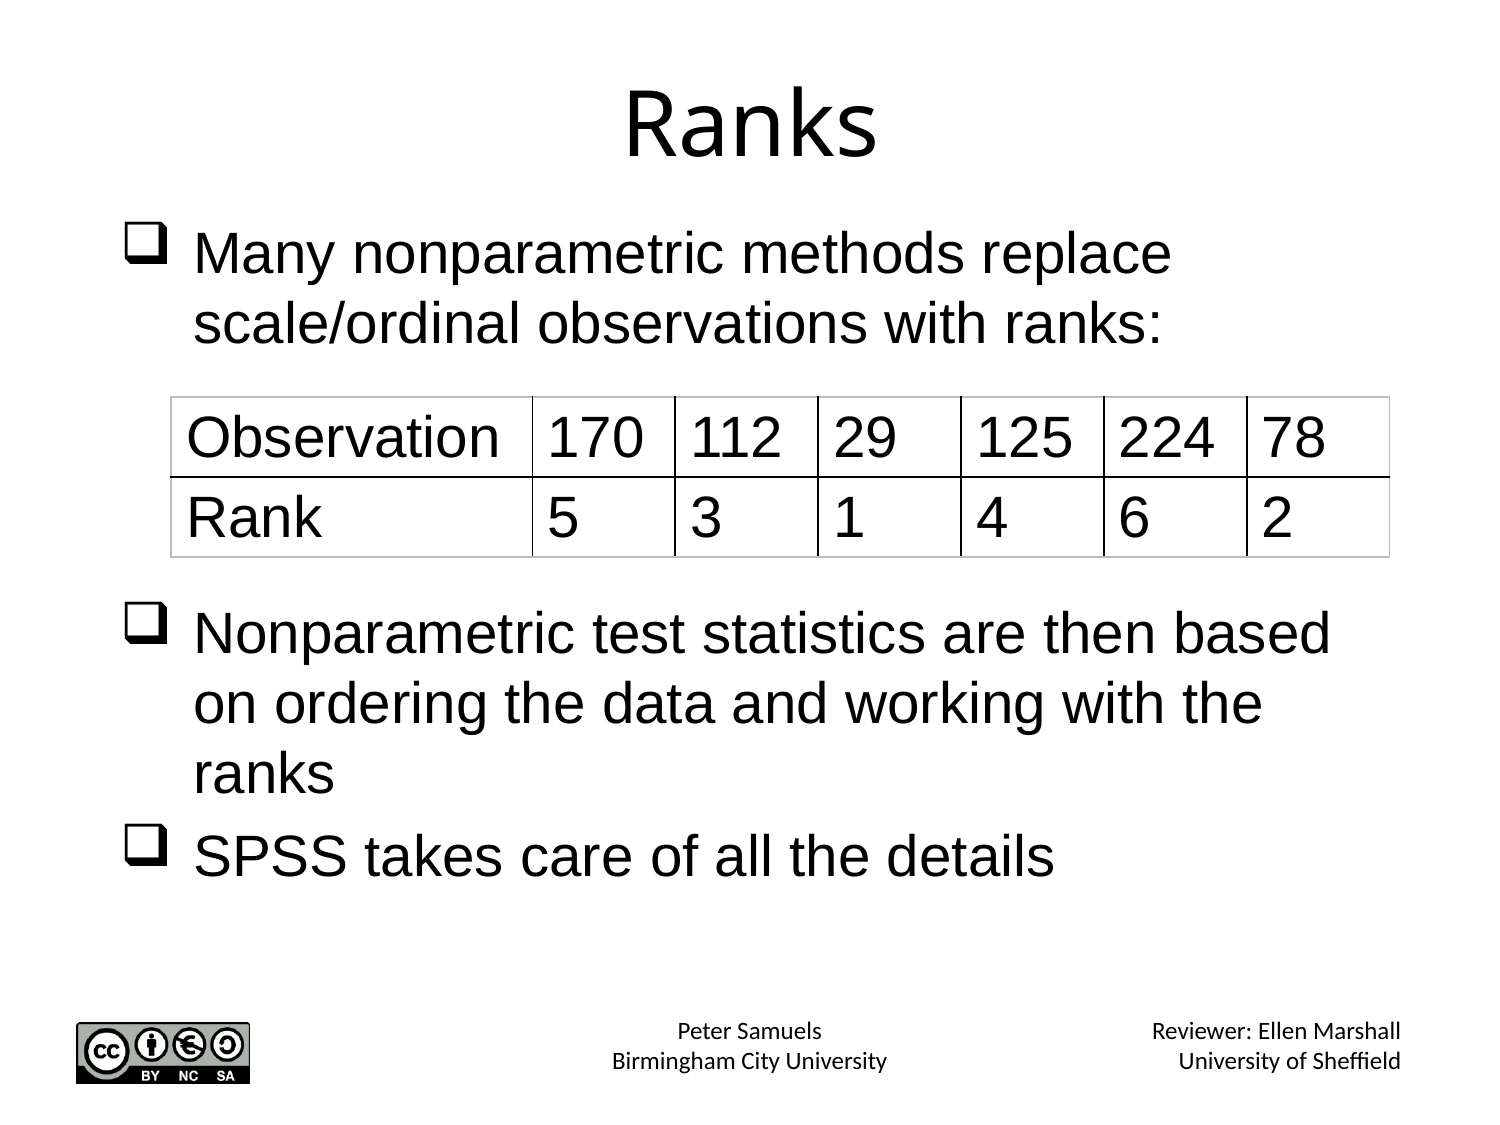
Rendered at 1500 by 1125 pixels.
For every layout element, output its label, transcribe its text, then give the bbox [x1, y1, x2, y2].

table_cell 6 [1105, 478, 1246, 556]
table_header 224 [1105, 398, 1246, 476]
table_cell Rank [172, 478, 532, 556]
table_header 78 [1248, 398, 1389, 476]
table_cell 4 [962, 478, 1103, 556]
table_header 170 [533, 398, 674, 476]
table_cell 5 [533, 478, 674, 556]
table_header 125 [962, 398, 1103, 476]
title Ranks [88, 66, 1413, 173]
picture [76, 1022, 251, 1084]
table_header 112 [676, 398, 817, 476]
table_cell 3 [676, 478, 817, 556]
table_header 29 [819, 398, 960, 476]
table_cell 2 [1248, 478, 1389, 556]
table_header Observation [172, 398, 532, 476]
text_box Peter Samuels Birmingham City University [549, 1007, 951, 1083]
list Many nonparametric methods replace scale/ordinal observations with ranks: Nonparametric test statistics are then based on ordering the data and working with the ranks SPSS takes care of all the details [105, 208, 1381, 929]
text_box Reviewer: Ellen Marshall University of Sheffield [1038, 1007, 1417, 1083]
table_cell 1 [819, 478, 960, 556]
